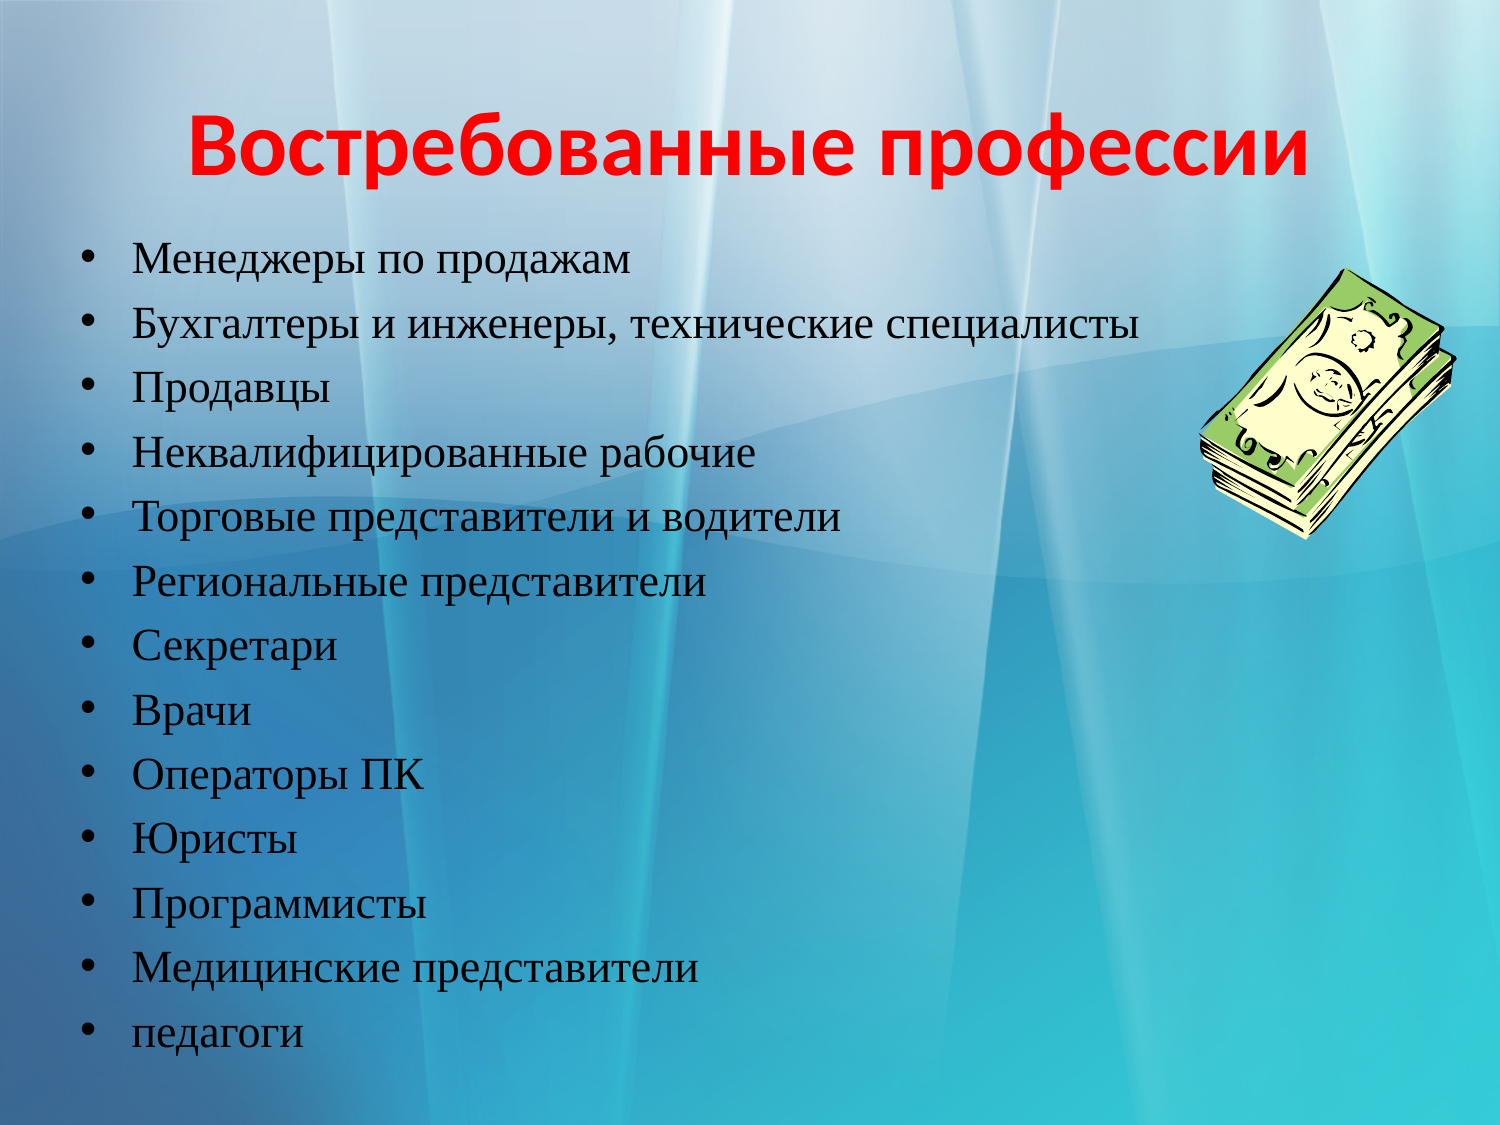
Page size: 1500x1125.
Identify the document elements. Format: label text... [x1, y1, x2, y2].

list Менеджеры по продажам Бухгалтеры и инженеры, технические специалисты Продавцы Неквалифицированные рабочие Торговые представители и водители Региональные представители Секретари Врачи Операторы ПК Юристы Программисты Медицинские представители педагоги [64, 219, 1447, 1071]
picture [0, 0, 1500, 1125]
title Востребованные профессии [75, 45, 1425, 219]
